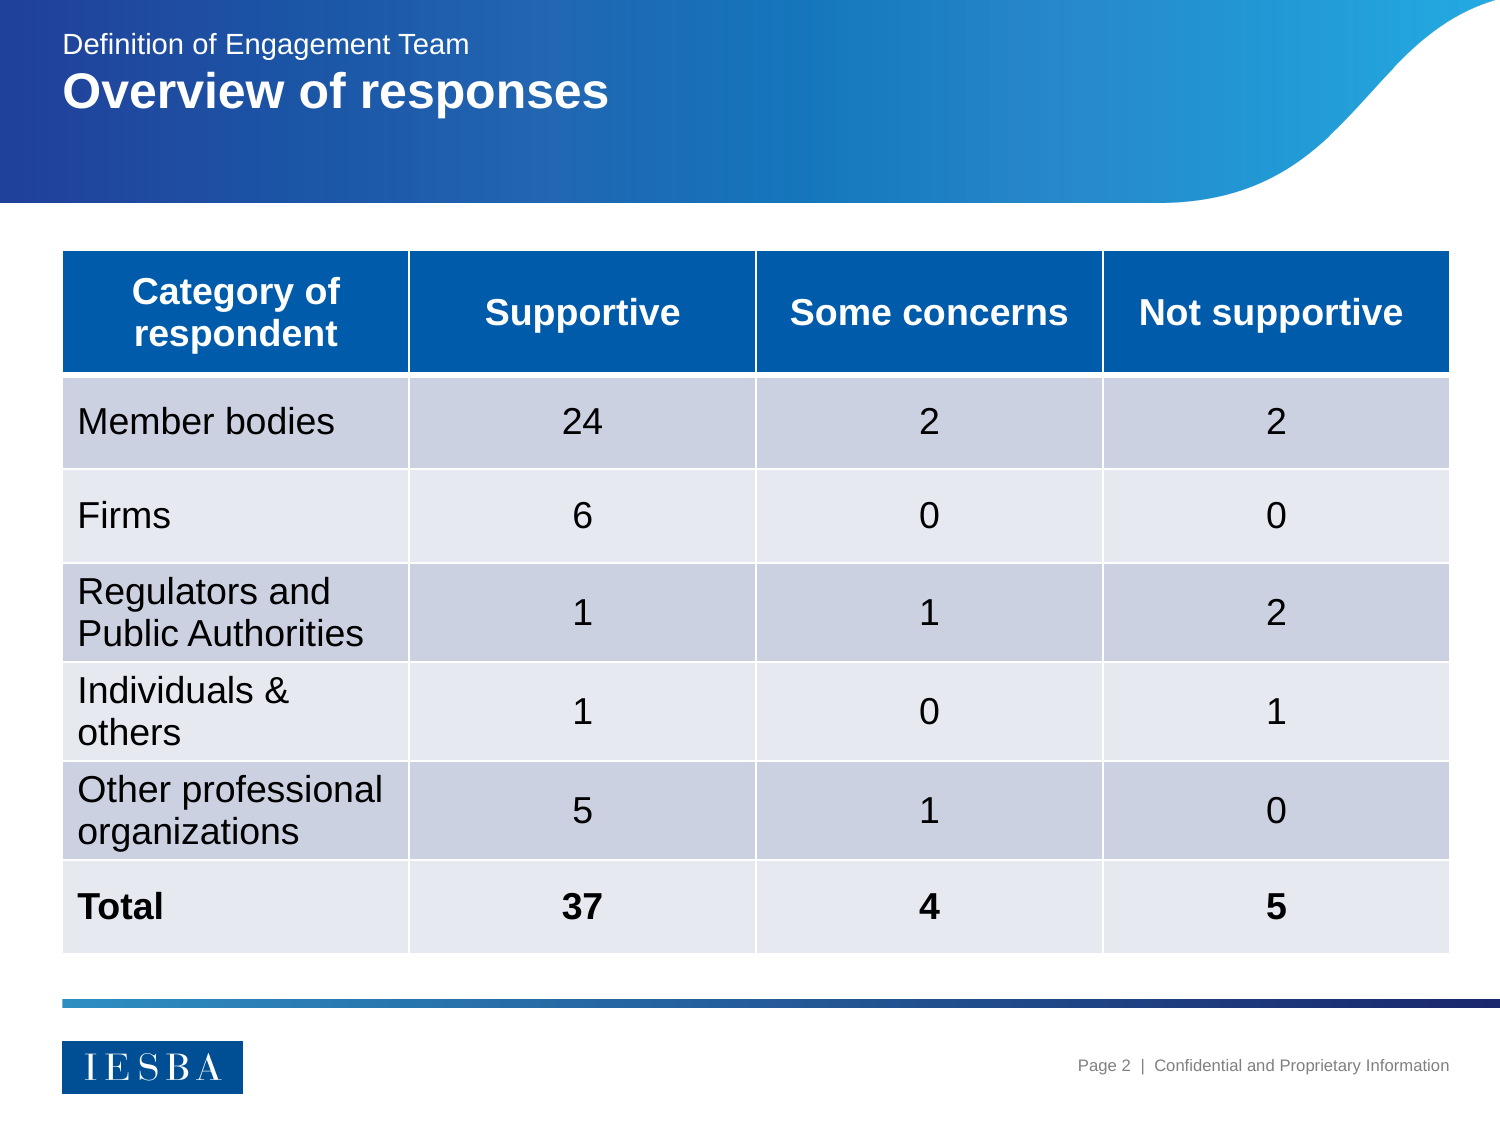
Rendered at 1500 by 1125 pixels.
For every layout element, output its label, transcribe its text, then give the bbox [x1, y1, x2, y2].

table_cell Regulators and Public Authorities [63, 564, 408, 661]
table_header Some concerns [757, 251, 1102, 372]
table_cell 2 [1104, 378, 1449, 468]
table_header Supportive [410, 251, 755, 372]
table_cell 1 [410, 564, 755, 661]
table_cell 0 [757, 470, 1102, 562]
table_header Not supportive [1104, 251, 1449, 372]
table_cell 1 [410, 663, 755, 760]
picture [0, 0, 1497, 203]
table_cell 0 [757, 663, 1102, 760]
subtitle Definition of Engagement Team [62, 24, 750, 63]
table_cell 24 [410, 378, 755, 468]
table_cell 5 [410, 762, 755, 859]
table_cell 0 [1104, 470, 1449, 562]
table_cell Total [63, 861, 408, 953]
table_cell 1 [1104, 663, 1449, 760]
table_cell Member bodies [63, 378, 408, 468]
table_cell 5 [1104, 861, 1449, 953]
table_cell 37 [410, 861, 755, 953]
table_cell Individuals & others [63, 663, 408, 760]
table_cell Other professional organizations [63, 762, 408, 859]
picture [62, 1041, 243, 1094]
table_cell 2 [1104, 564, 1449, 661]
table_cell 1 [757, 762, 1102, 859]
table_cell Firms [63, 470, 408, 562]
table_cell 2 [757, 378, 1102, 468]
table_cell 6 [410, 470, 755, 562]
table_cell 4 [757, 861, 1102, 953]
title Overview of responses [62, 75, 1300, 163]
table_cell 0 [1104, 762, 1449, 859]
table_cell 1 [757, 564, 1102, 661]
table_header Category of respondent [63, 251, 408, 372]
